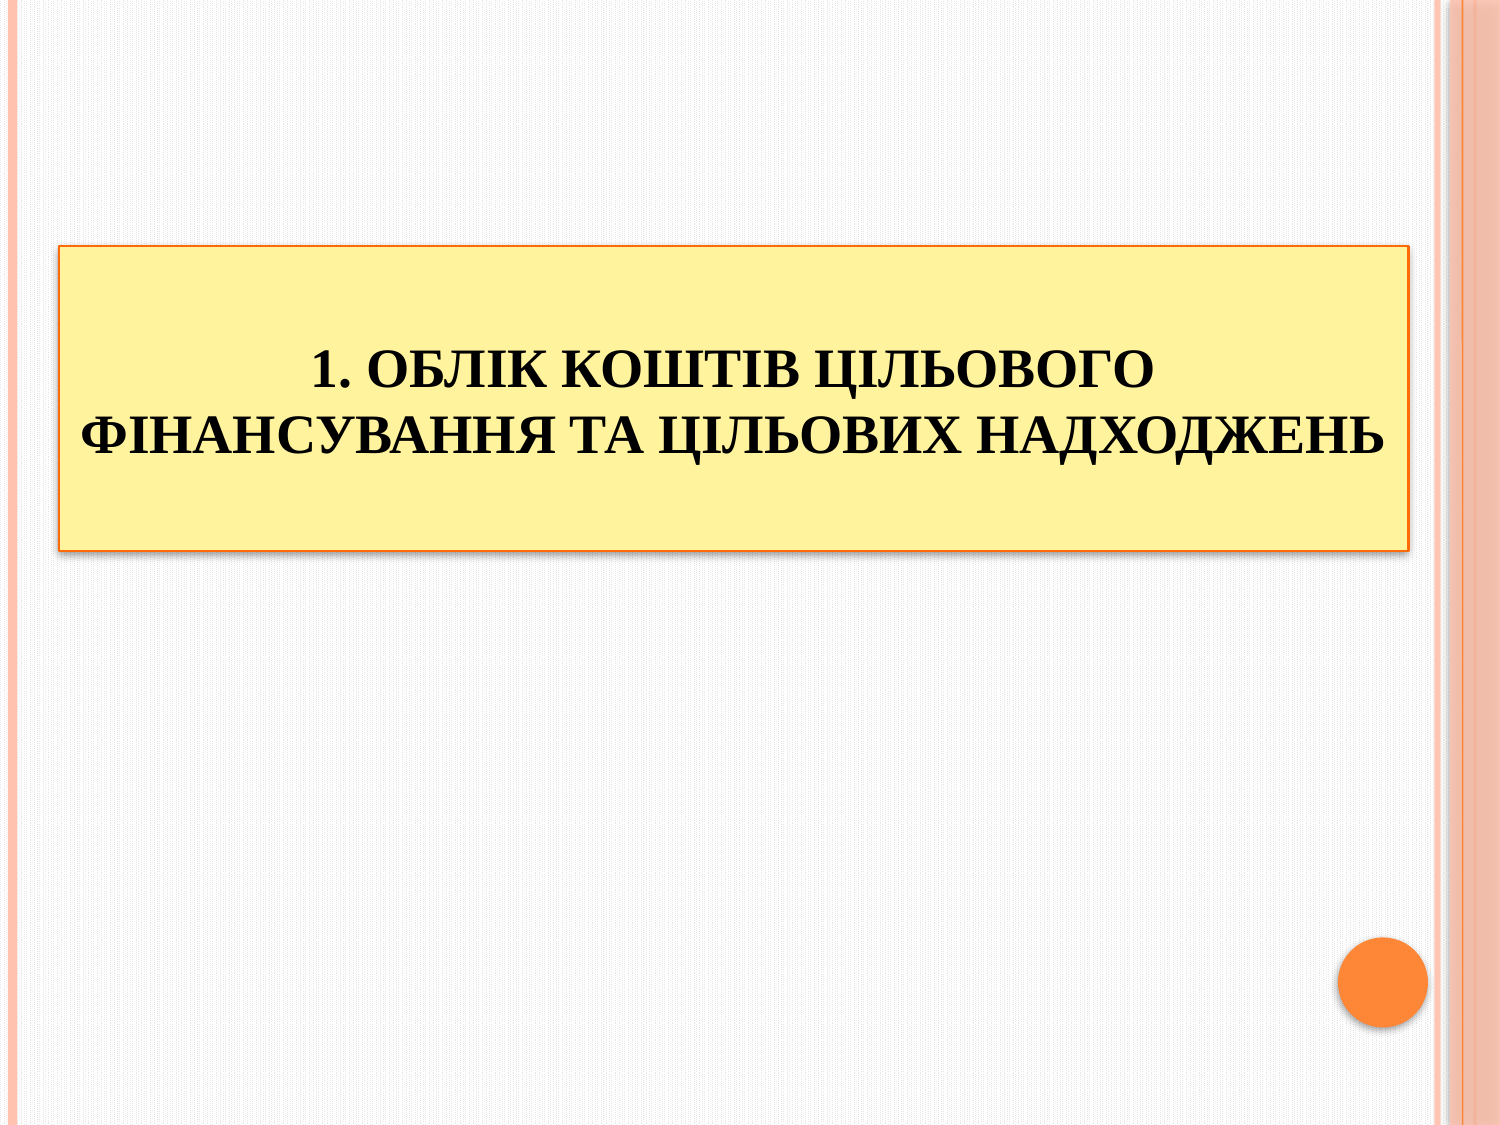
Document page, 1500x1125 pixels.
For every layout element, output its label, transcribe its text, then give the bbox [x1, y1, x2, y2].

title 1. ОБЛІК КОШТІВ ЦІЛЬОВОГО ФІНАНСУВАННЯ ТА ЦІЛЬОВИХ НАДХОДЖЕНЬ [58, 245, 1410, 552]
